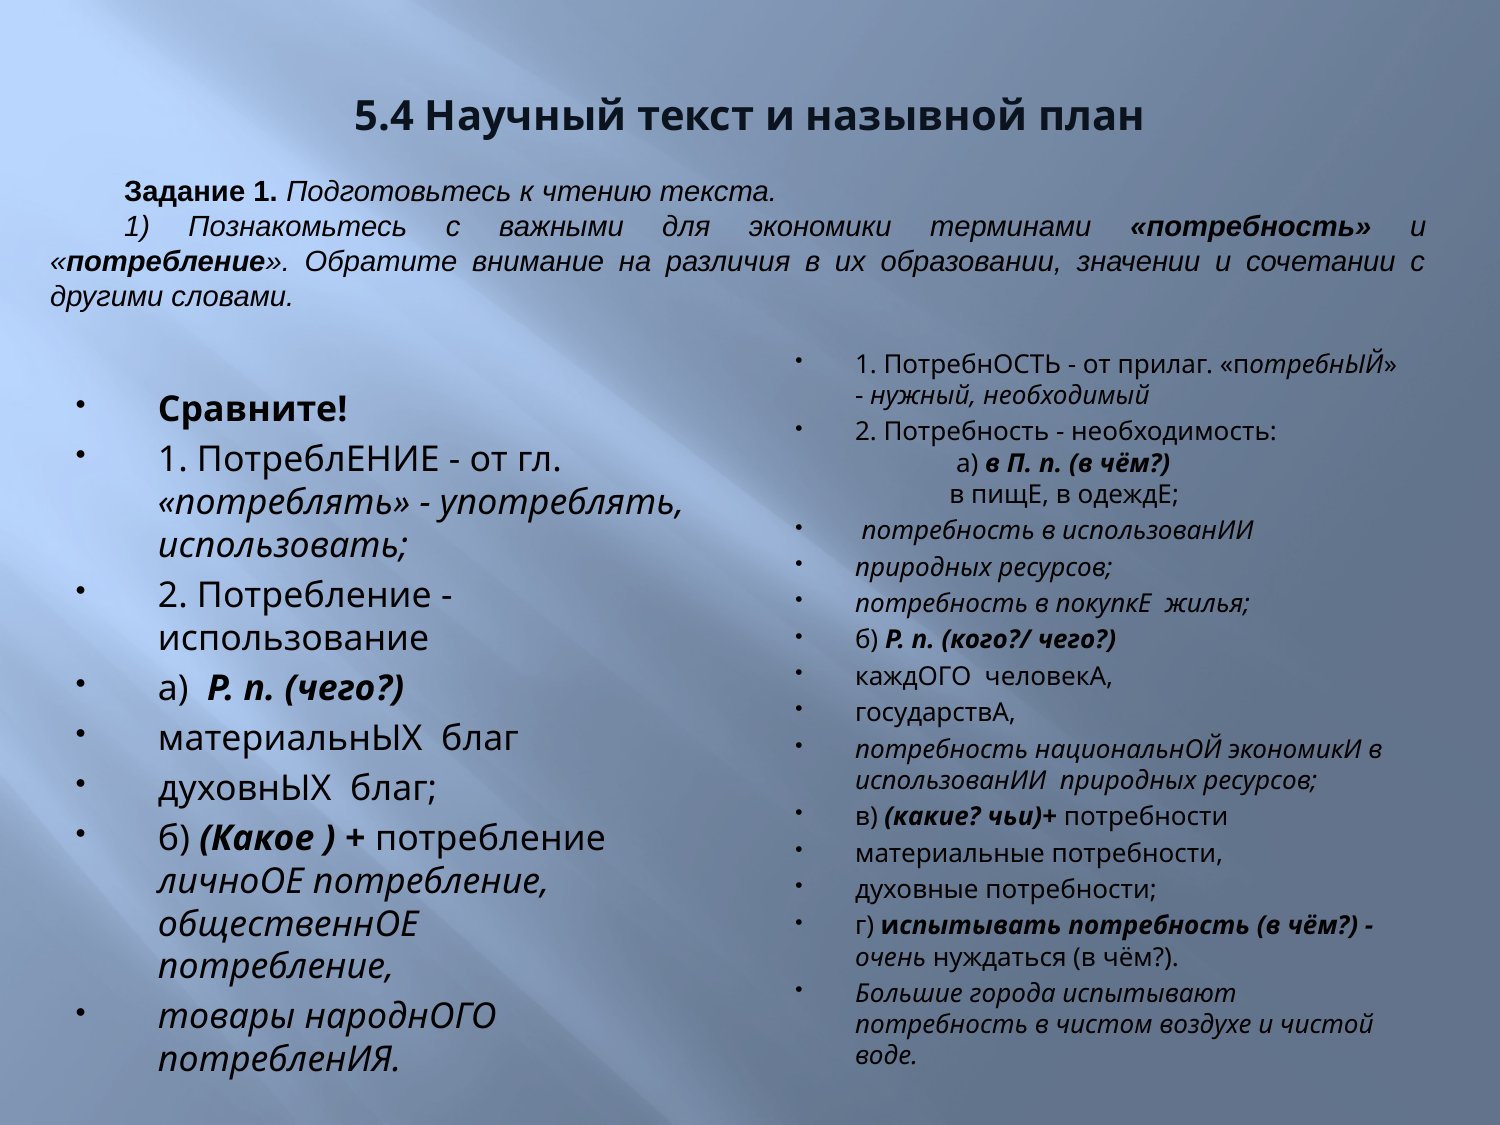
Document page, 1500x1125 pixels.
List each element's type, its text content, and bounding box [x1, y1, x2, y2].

title 5.4 Научный текст и назывной план [75, 45, 1425, 164]
text_box Задание 1. Подготовьтесь к чтению текста. 1) Познакомьтесь с важными для экономики терминами «потребность» и «потребление». Обратите внимание на различия в их образовании, значении и сочетании с другими словами. [35, 164, 1442, 320]
list 1. ПотребнОСТЬ - от прилаг. «потребнЫЙ» - нужный, необходимый 2. Потребность - необходимость: а) в П. п. (в чём?) в пищЕ, в одеждЕ; потребность в использованИИ природных ресурсов; потребность в покупкЕ жилья; б) Р. п. (кого?/ чего?) каждОГО человекА, государствА, потребность национальнОЙ экономикИ в использованИИ природных ресурсов; в) (какие? чьи)+ потребности материальные потребности, духовные потребности; г) испытывать потребность (в чём?) - очень нуждаться (в чём?). Большие города испытывают потребность в чистом воздухе и чистой воде. [761, 339, 1425, 1083]
list Сравните! 1. ПотреблЕНИЕ - от гл. «потреблять» - употреблять, использовать; 2. Потребление - использование а) Р. п. (чего?) материальнЫХ благ духовнЫХ благ; б) (Какое ) + потребление личноОЕ потребление, общественнОЕ потребление, товары народнОГО потребленИЯ. [35, 328, 711, 1087]
